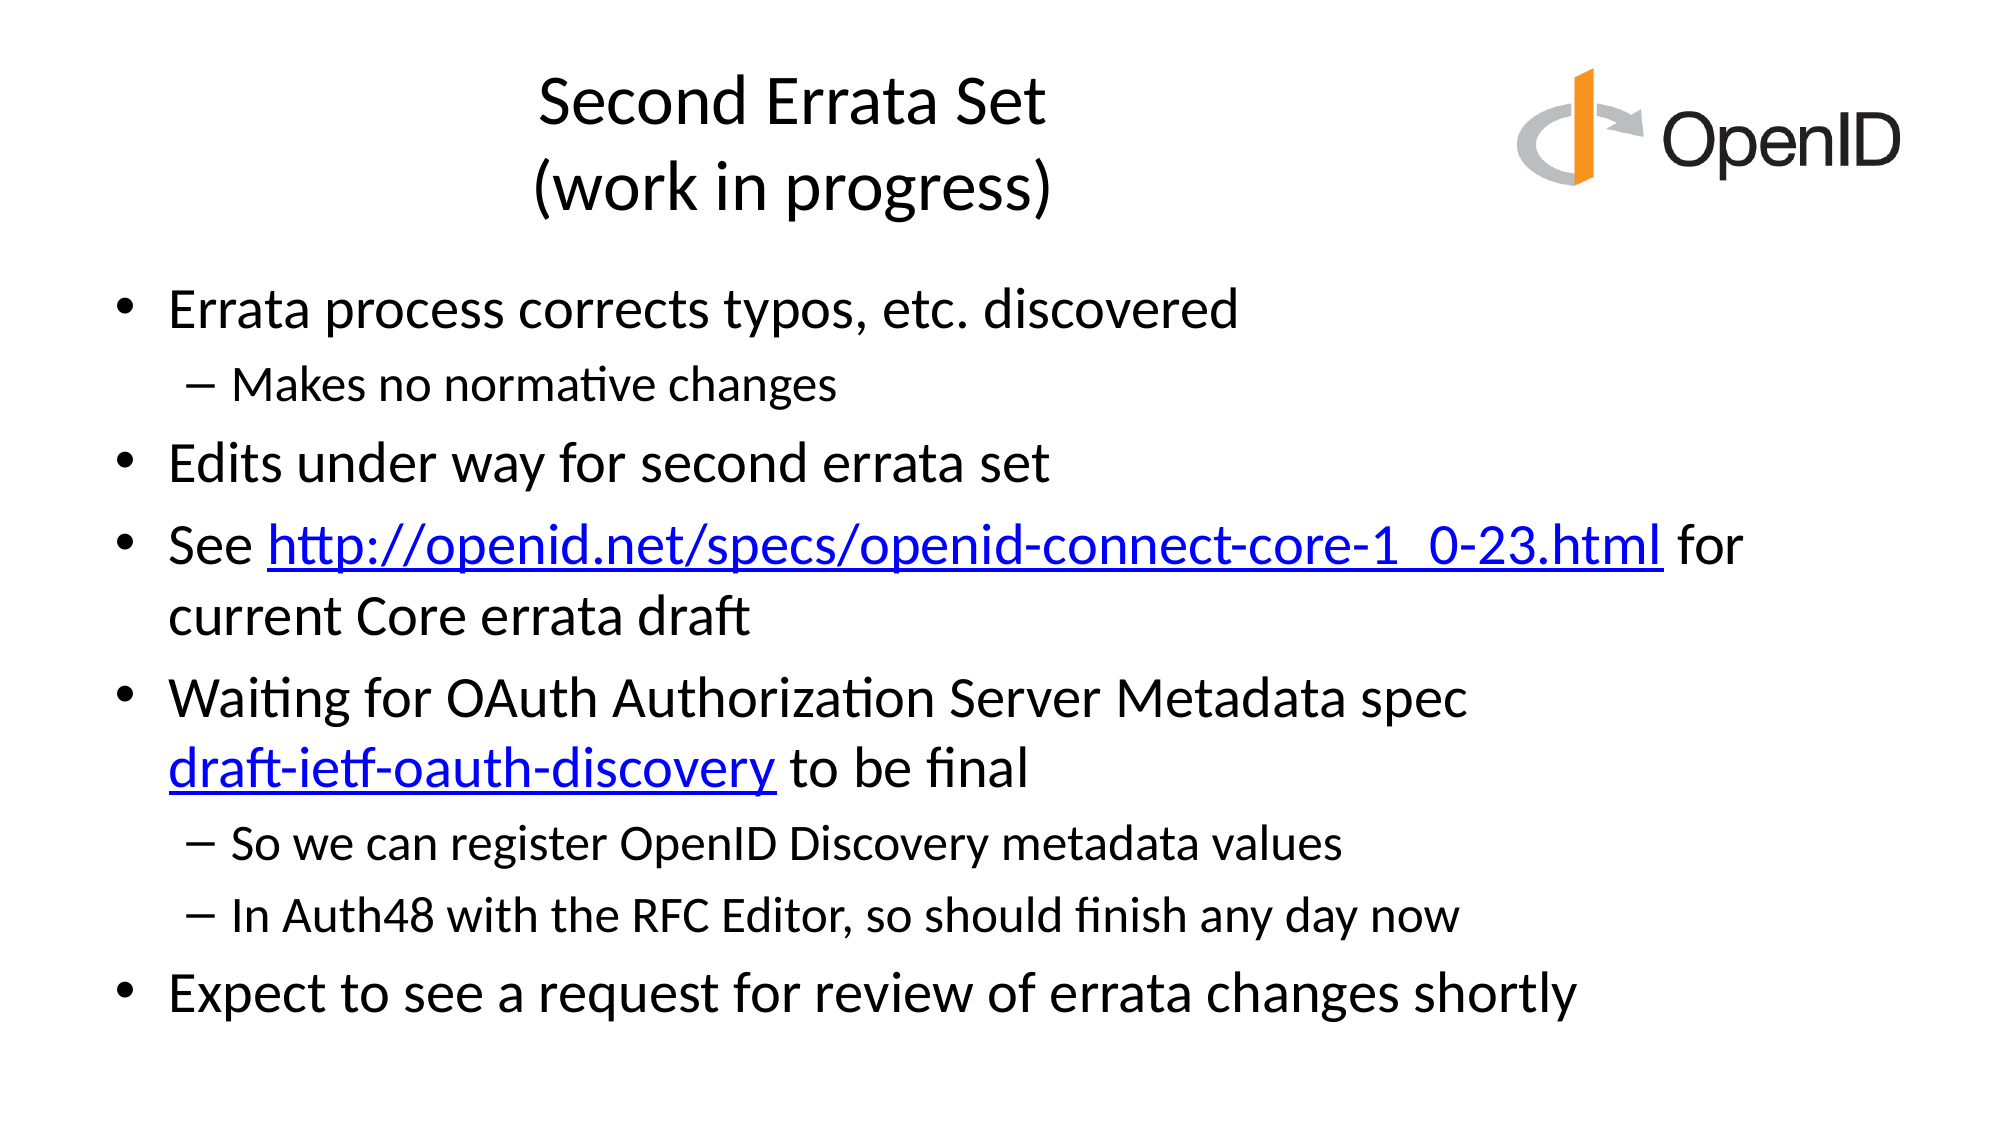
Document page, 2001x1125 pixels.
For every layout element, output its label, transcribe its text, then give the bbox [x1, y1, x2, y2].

list Errata process corrects typos, etc. discovered Makes no normative changes Edits under way for second errata set See http://openid.net/specs/openid-connect-core-1_0-23.html for current Core errata draft Waiting for OAuth Authorization Server Metadata spec draft-ietf-oauth-discovery to be final So we can register OpenID Discovery metadata values In Auth48 with the RFC Editor, so should finish any day now Expect to see a request for review of errata changes shortly [99, 262, 1900, 1035]
title Second Errata Set (work in progress) [99, 45, 1487, 233]
picture [1486, 44, 1936, 224]
